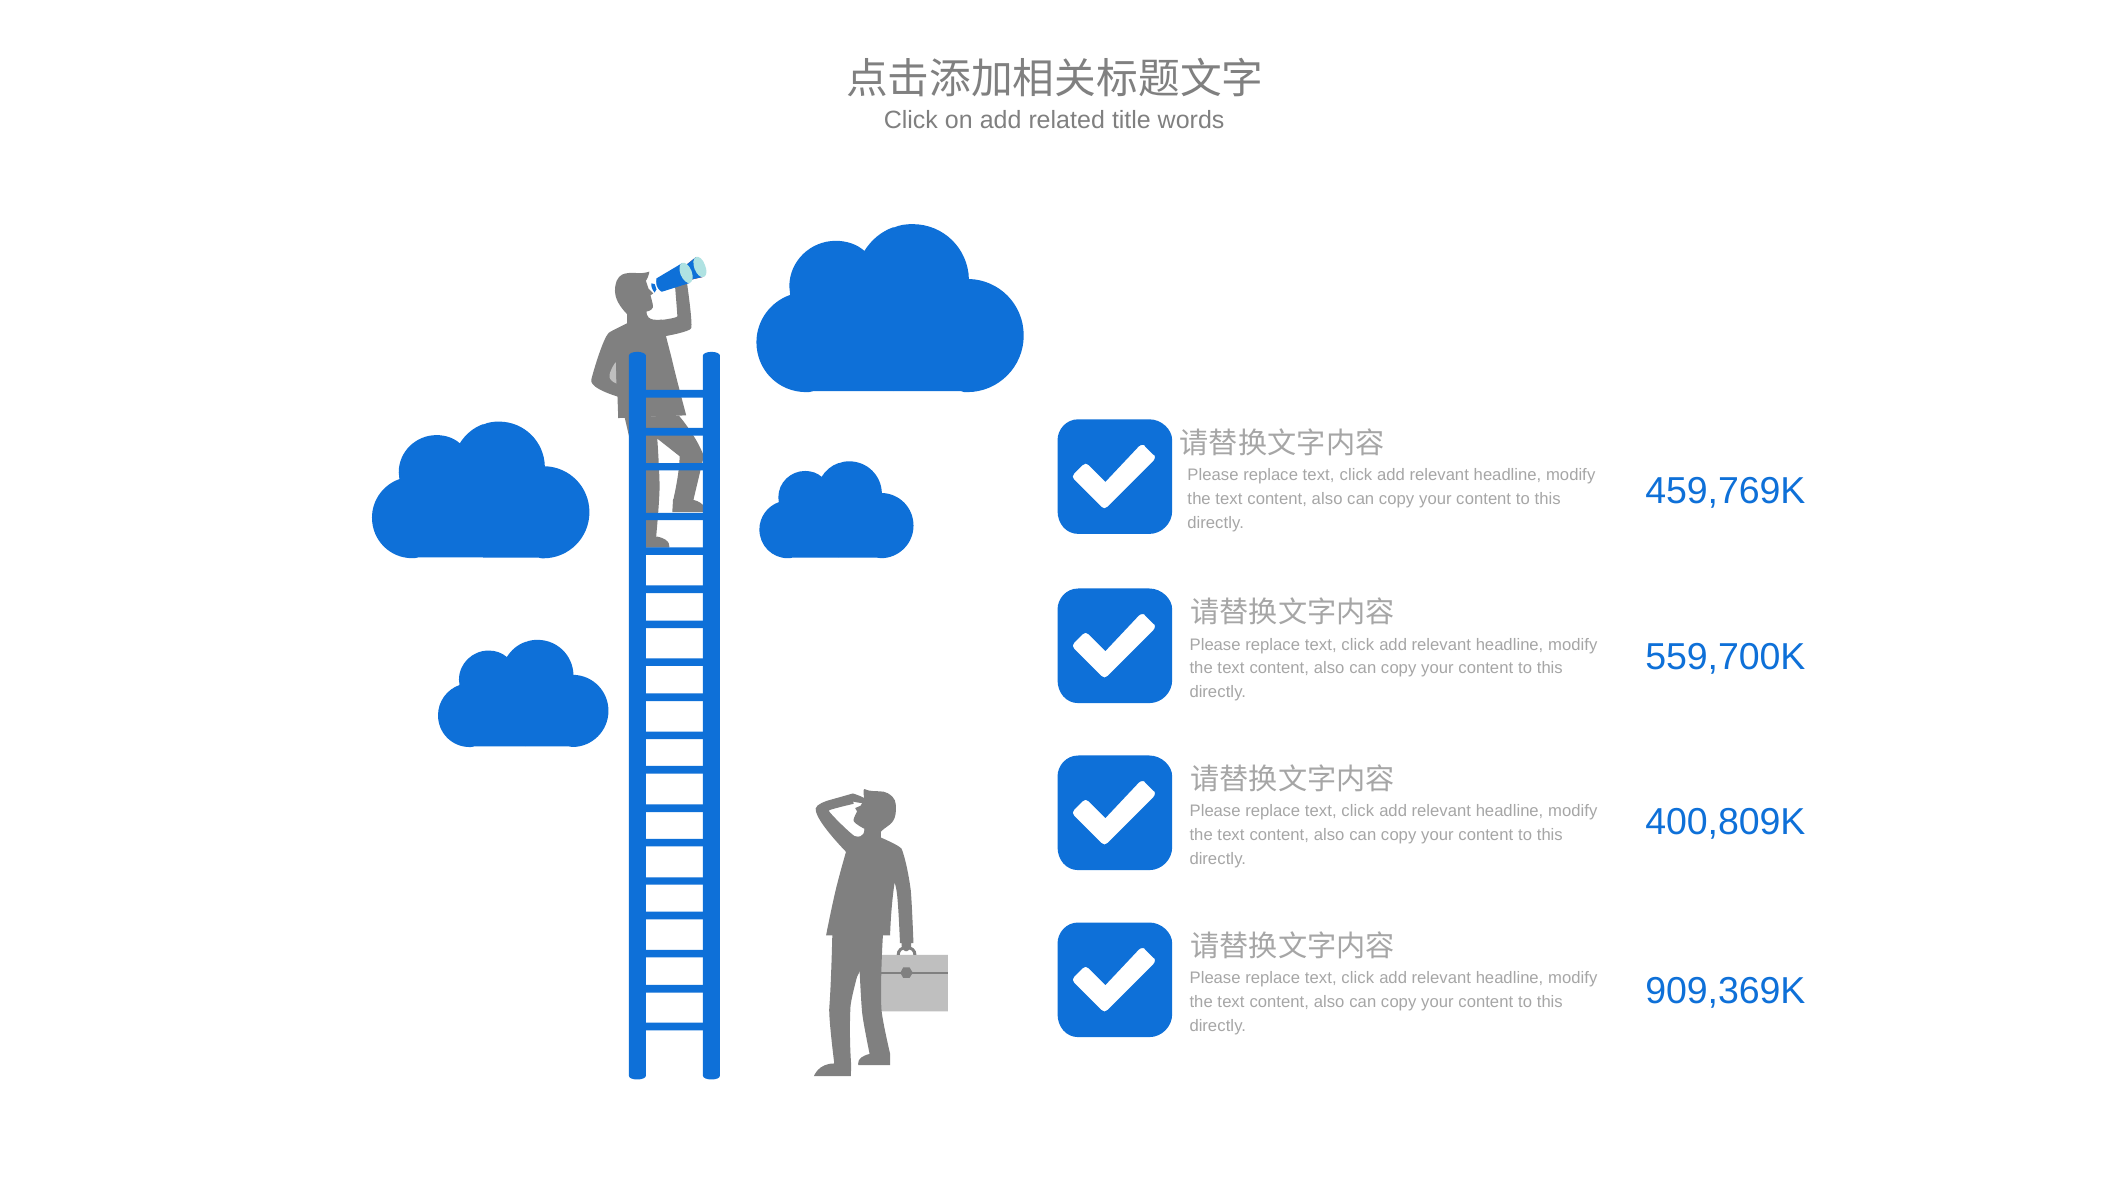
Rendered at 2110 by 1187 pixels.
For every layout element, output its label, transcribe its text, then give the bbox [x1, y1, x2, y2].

text_box 459,769K [1645, 456, 1806, 511]
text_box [813, 787, 948, 1077]
text_box [1057, 588, 1173, 704]
text_box 400,809K [1645, 788, 1806, 843]
text_box [1057, 922, 1173, 1038]
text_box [759, 461, 914, 559]
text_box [1189, 920, 1625, 1034]
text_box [437, 639, 609, 747]
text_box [589, 255, 708, 548]
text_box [1179, 417, 1622, 531]
text_box 559,700K [1645, 623, 1806, 678]
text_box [1189, 753, 1625, 843]
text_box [756, 224, 1024, 393]
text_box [1189, 586, 1625, 700]
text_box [371, 421, 590, 559]
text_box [628, 351, 720, 1080]
text_box Click on add related title words [864, 95, 1246, 158]
text_box 909,369K [1645, 957, 1806, 1012]
text_box [1057, 755, 1173, 871]
text_box 点击添加相关标题文字 [803, 44, 1307, 107]
text_box [1057, 419, 1173, 534]
